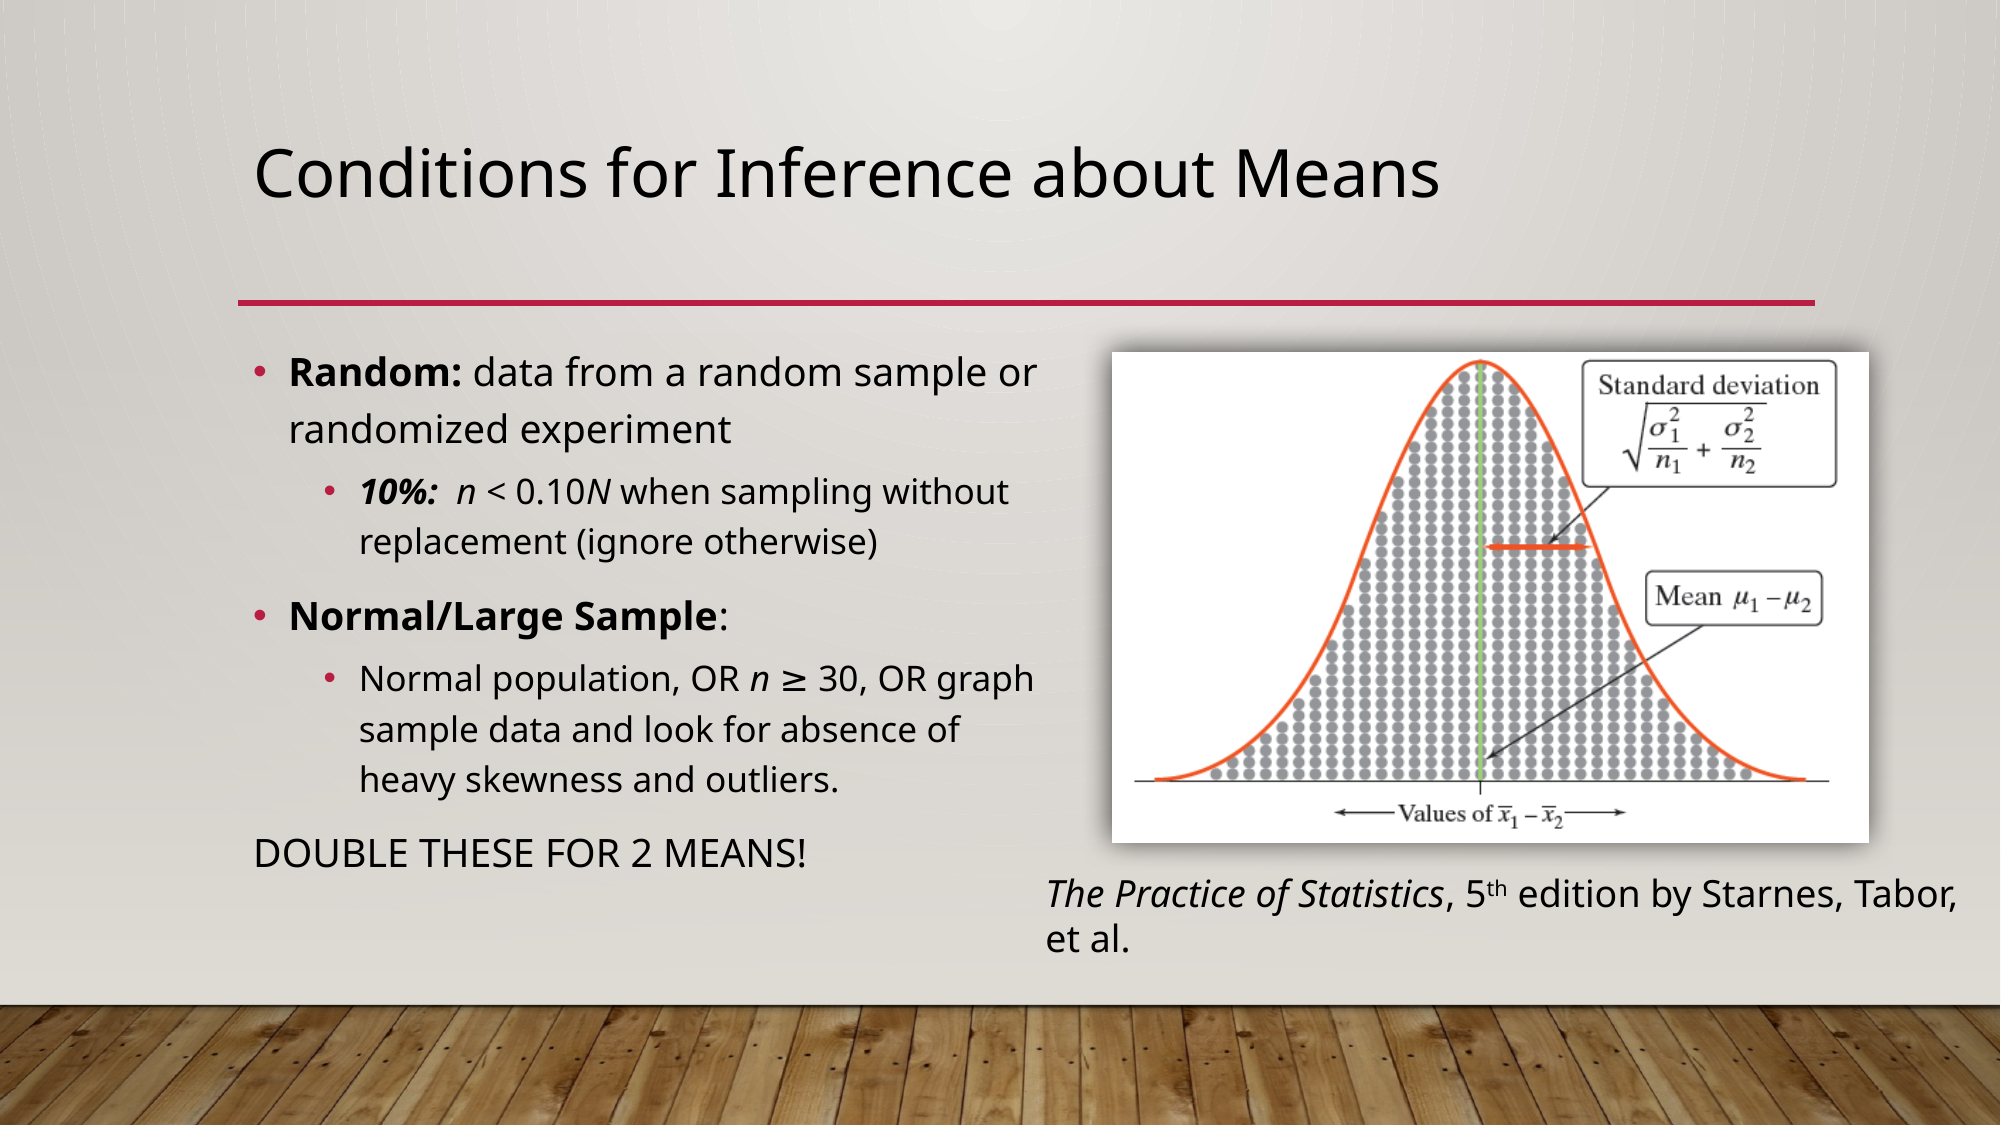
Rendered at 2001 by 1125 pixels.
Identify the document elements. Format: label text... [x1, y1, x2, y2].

picture [1111, 351, 1869, 843]
picture [0, 1005, 2000, 1125]
title Conditions for Inference about Means [238, 131, 1814, 305]
list Random: data from a random sample or randomized experiment 10%: n < 0.10N when sampling without replacement (ignore otherwise) Normal/Large Sample: Normal population, OR n ≥ 30, OR graph sample data and look for absence of heavy skewness and outliers. DOUBLE THESE FOR 2 MEANS! [238, 330, 1059, 959]
text_box The Practice of Statistics, 5th edition by Starnes, Tabor, et al. [1030, 862, 1983, 968]
